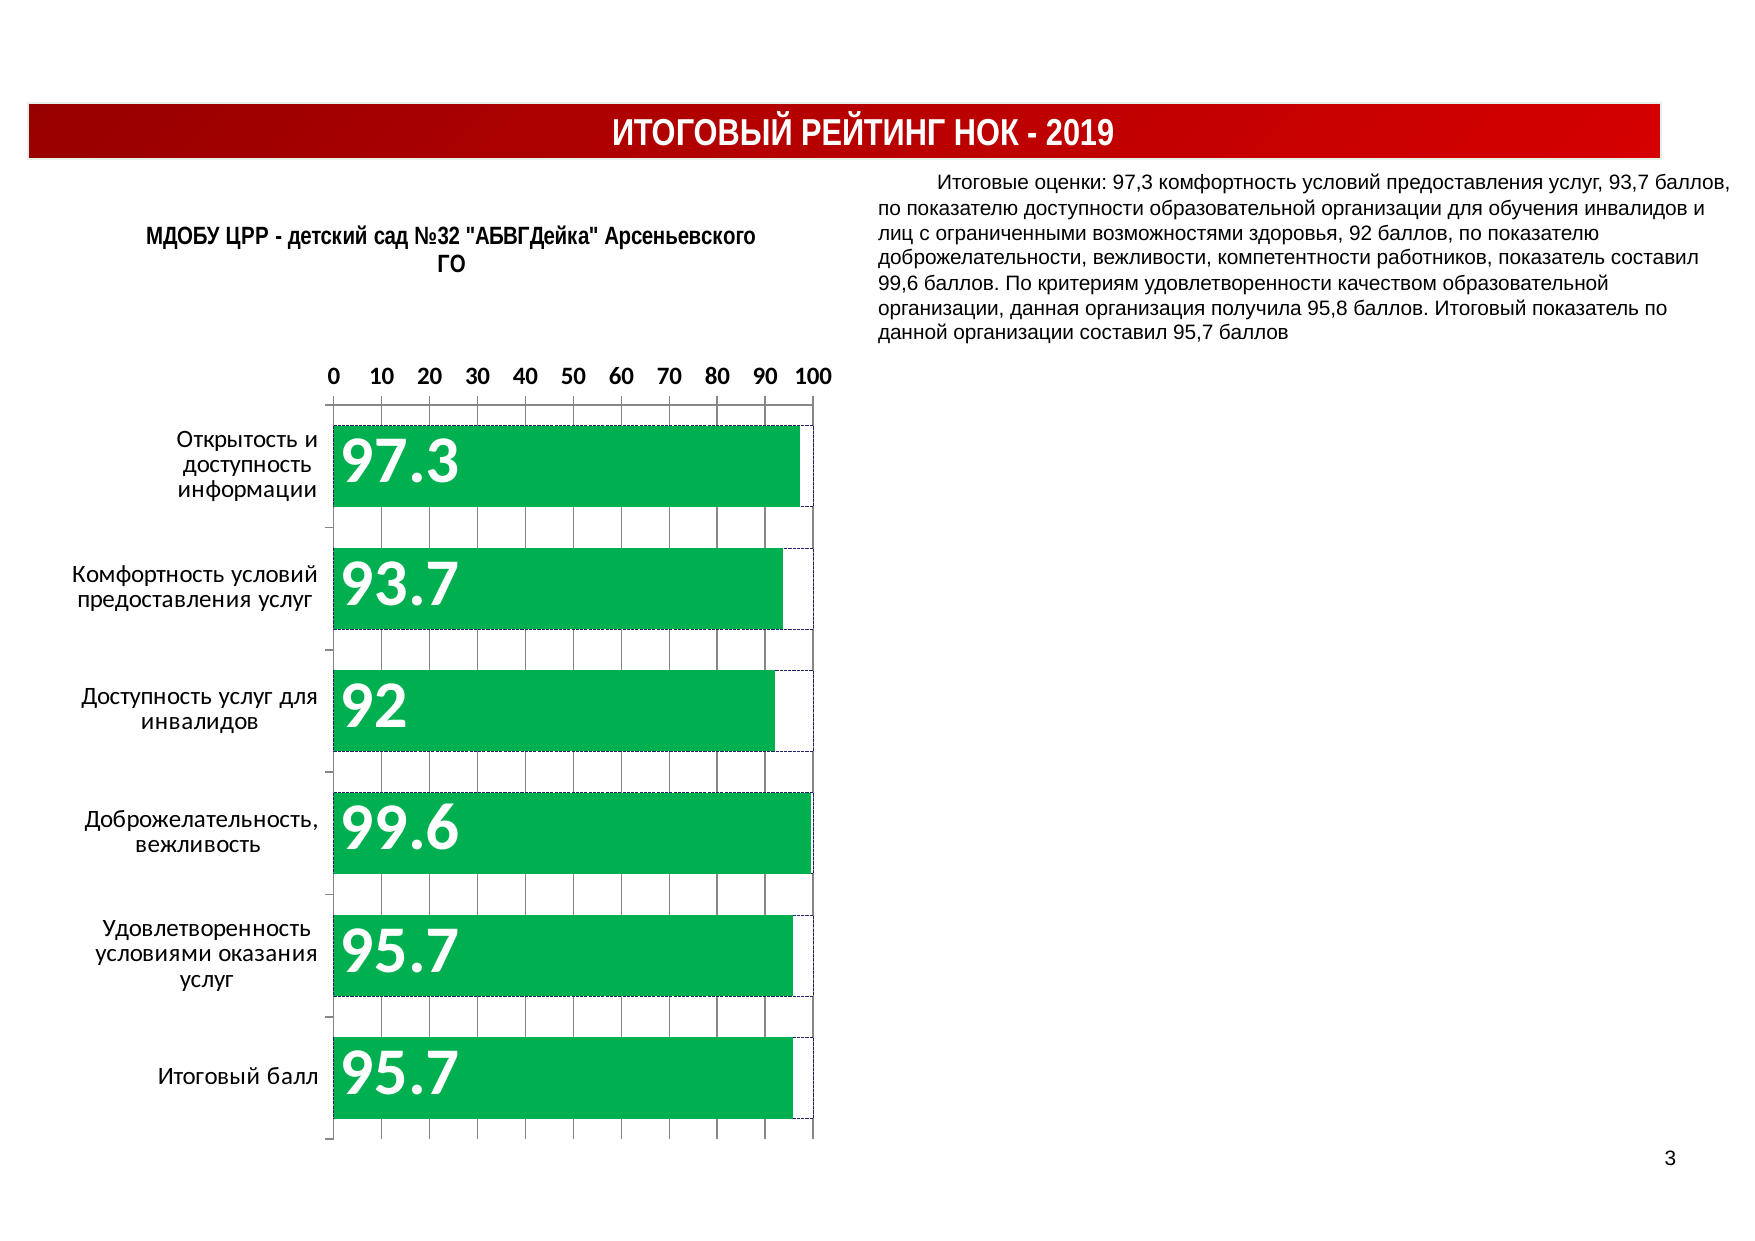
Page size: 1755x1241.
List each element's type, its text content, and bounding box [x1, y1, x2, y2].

text_box Итоговые оценки: 97,3 комфортность условий предоставления услуг, 93,7 баллов, по показателю доступности образовательной организации для обучения инвалидов и лиц с ограниченными возможностями здоровья, 92 баллов, по показателю доброжелательности, вежливости, компетентности работников, показатель составил 99,6 баллов. По критериям удовлетворенности качеством образовательной организации, данная организация получила 95,8 баллов. Итоговый показатель по данной организации составил 95,7 баллов [863, 161, 1755, 352]
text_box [27, 102, 1662, 160]
chart [58, 185, 845, 1172]
slide_number 3 [1283, 1136, 1694, 1223]
